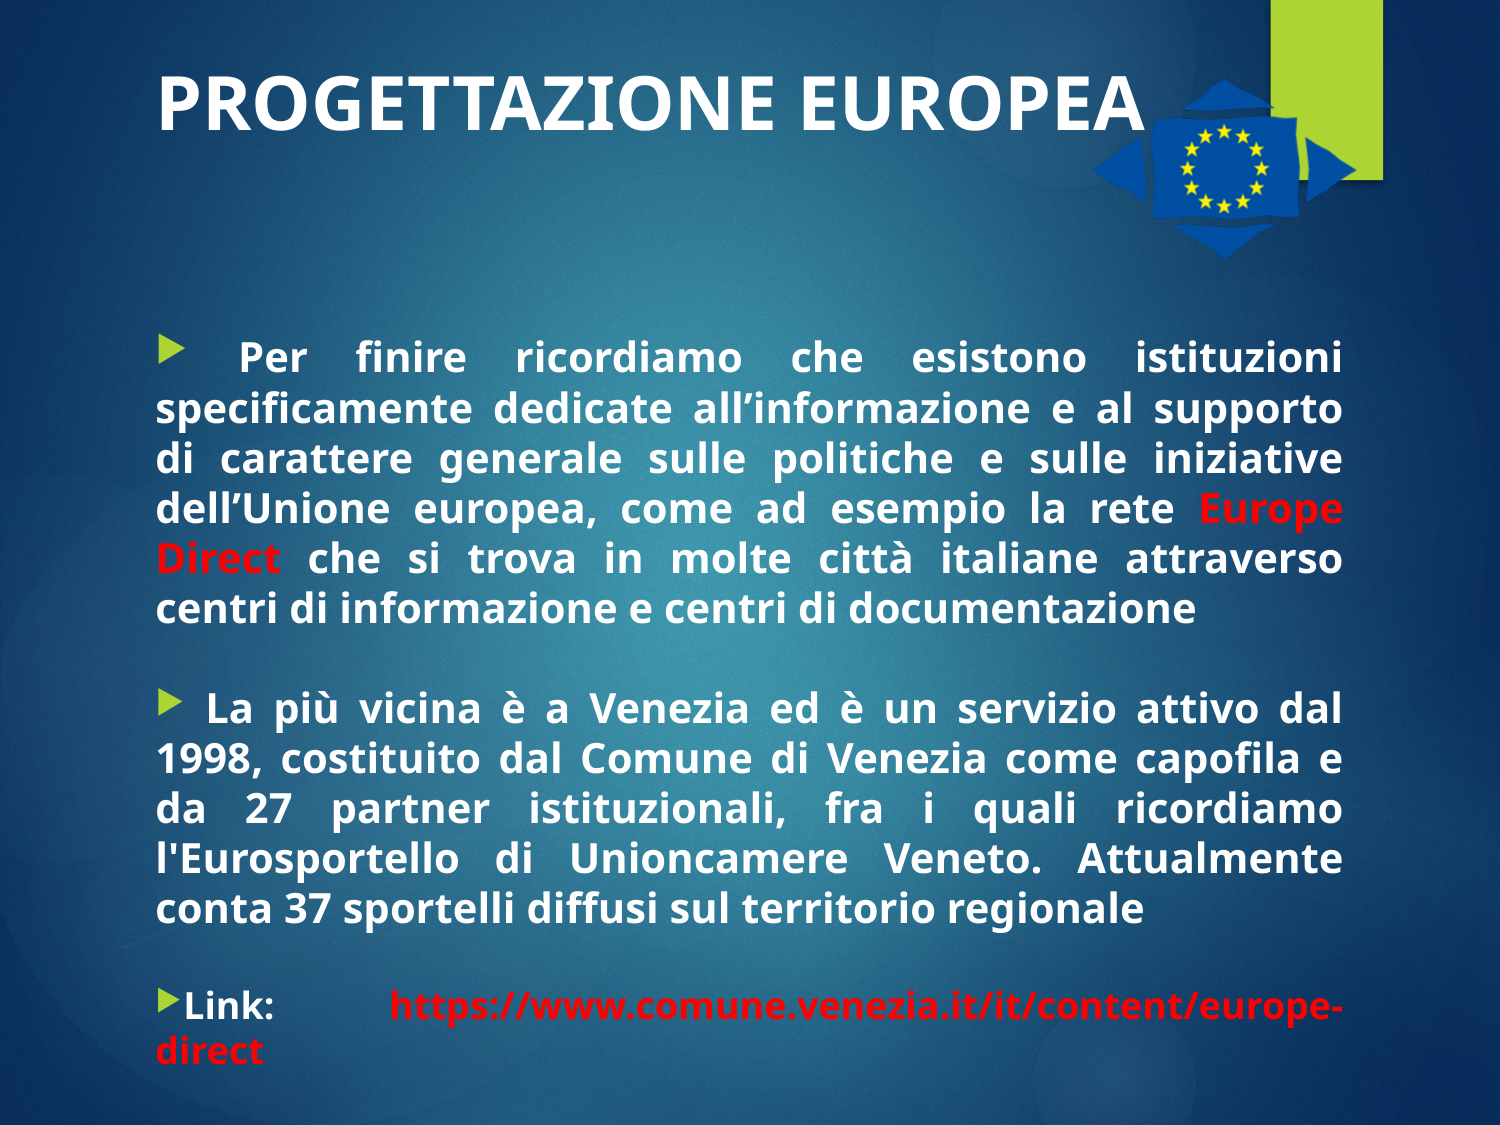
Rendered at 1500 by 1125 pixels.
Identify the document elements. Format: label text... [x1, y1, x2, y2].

title progettazione europea [140, 48, 1360, 291]
list Per finire ricordiamo che esistono istituzioni specificamente dedicate all’informazione e al supporto di carattere generale sulle politiche e sulle iniziative dell’Unione europea, come ad esempio la rete Europe Direct che si trova in molte città italiane attraverso centri di informazione e centri di documentazione La più vicina è a Venezia ed è un servizio attivo dal 1998, costituito dal Comune di Venezia come capofila e da 27 partner istituzionali, fra i quali ricordiamo l'Eurosportello di Unioncamere Veneto. Attualmente conta 37 sportelli diffusi sul territorio regionale Link: https://www.comune.venezia.it/it/content/europe-direct [140, 319, 1360, 1077]
picture [1088, 76, 1360, 262]
